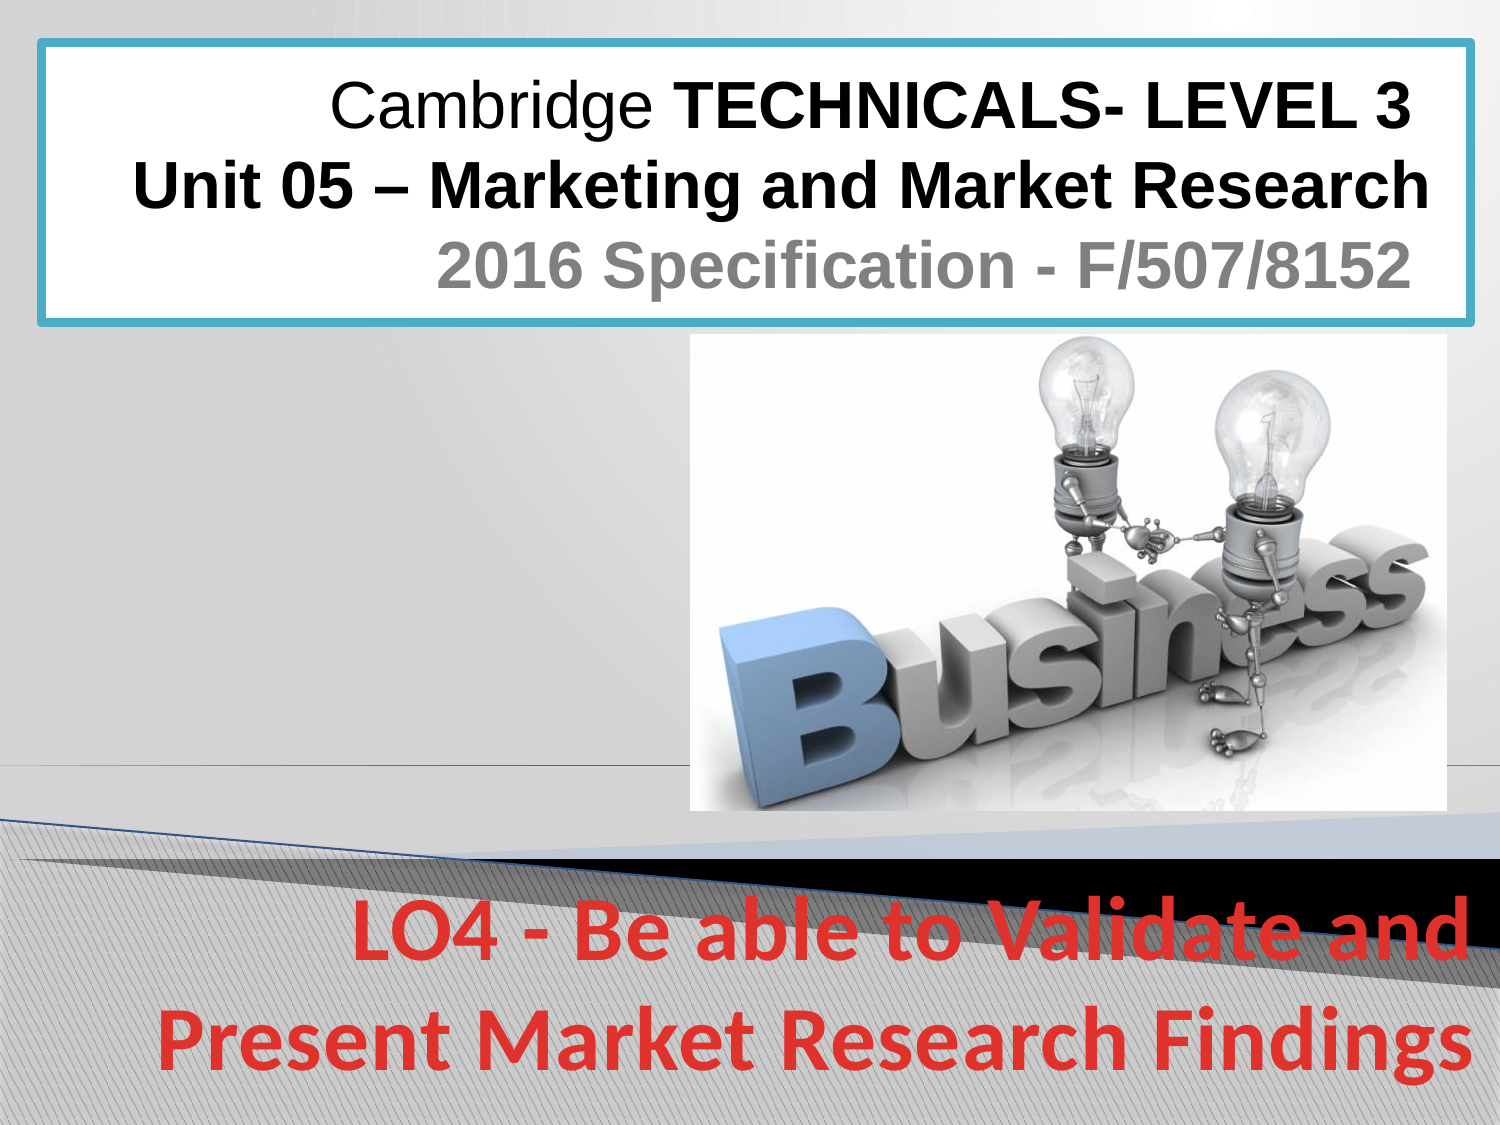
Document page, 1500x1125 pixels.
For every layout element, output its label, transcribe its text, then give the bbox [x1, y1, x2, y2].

subtitle LO4 - Be able to Validate and Present Market Research Findings [53, 861, 1495, 988]
picture [5, 859, 453, 863]
picture [1493, 951, 1500, 989]
text_box Cambridge TECHNICALS- LEVEL 3 Unit 05 – Marketing and Market Research 2016 Specification - F/507/8152 [53, 54, 1447, 310]
picture [690, 334, 1448, 811]
text_box [37, 38, 1475, 327]
